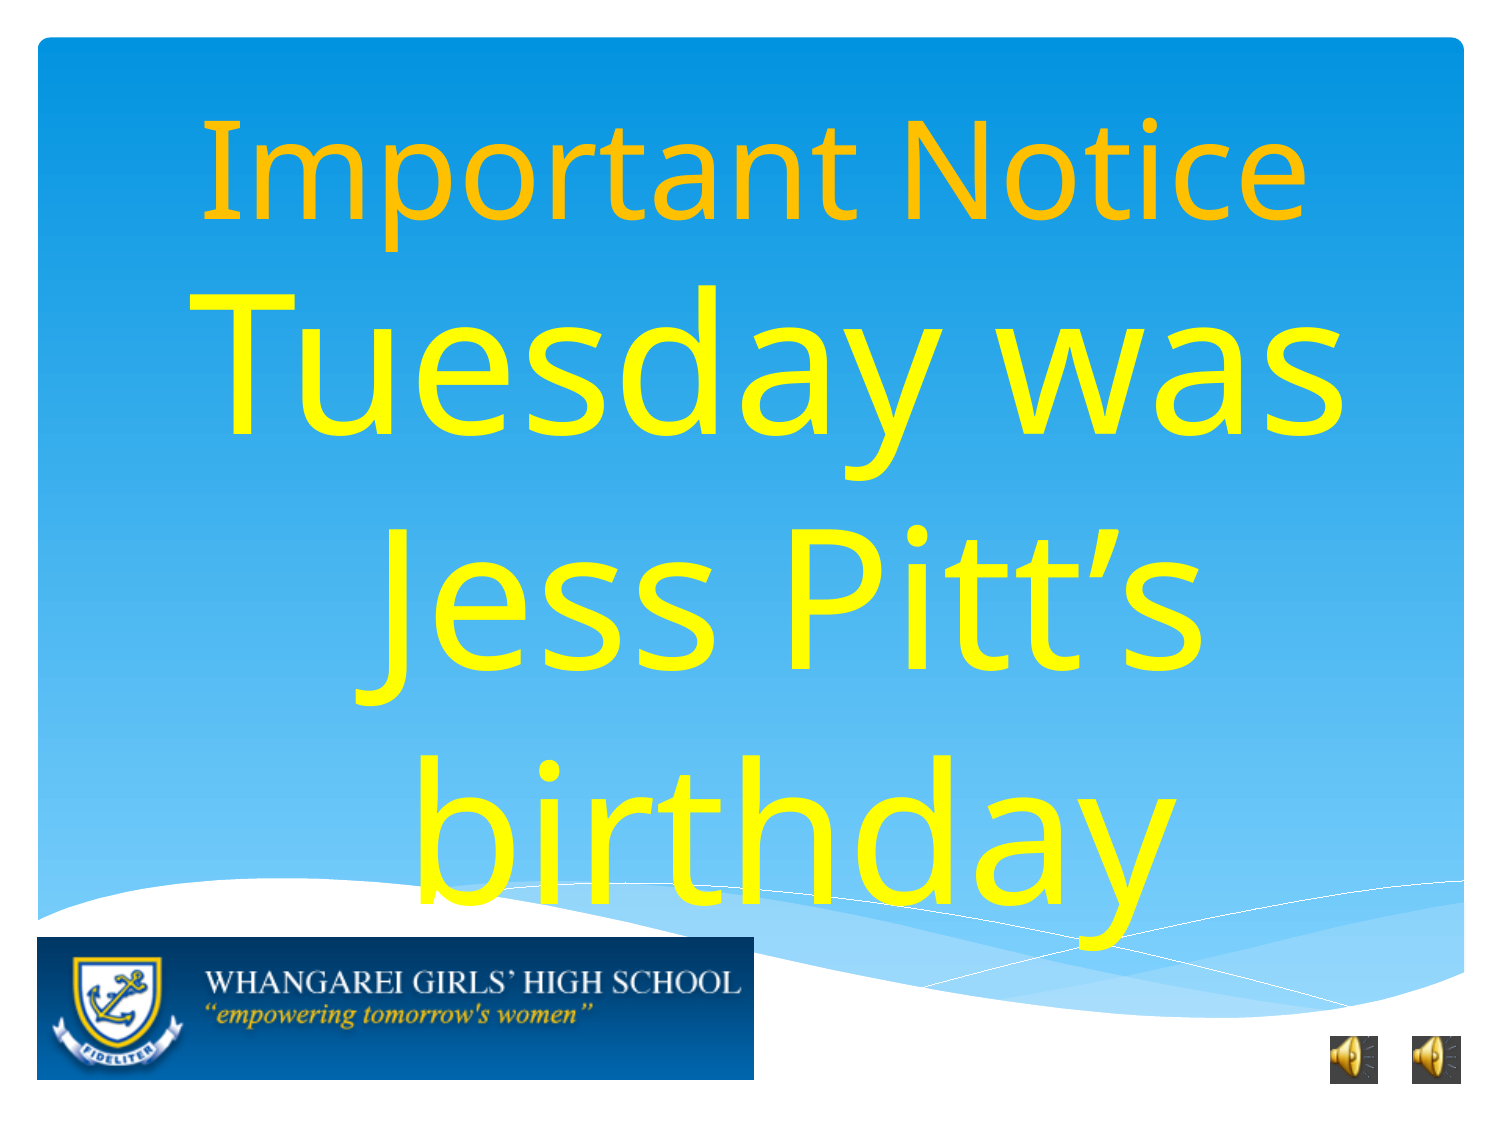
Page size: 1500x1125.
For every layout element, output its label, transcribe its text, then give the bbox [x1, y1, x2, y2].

text_box Tuesday was Jess Pitt’s birthday [149, 231, 1391, 963]
picture [37, 937, 754, 1080]
picture [1411, 1034, 1462, 1086]
text_box Important Notice [149, 37, 1362, 255]
picture [1328, 1034, 1380, 1086]
